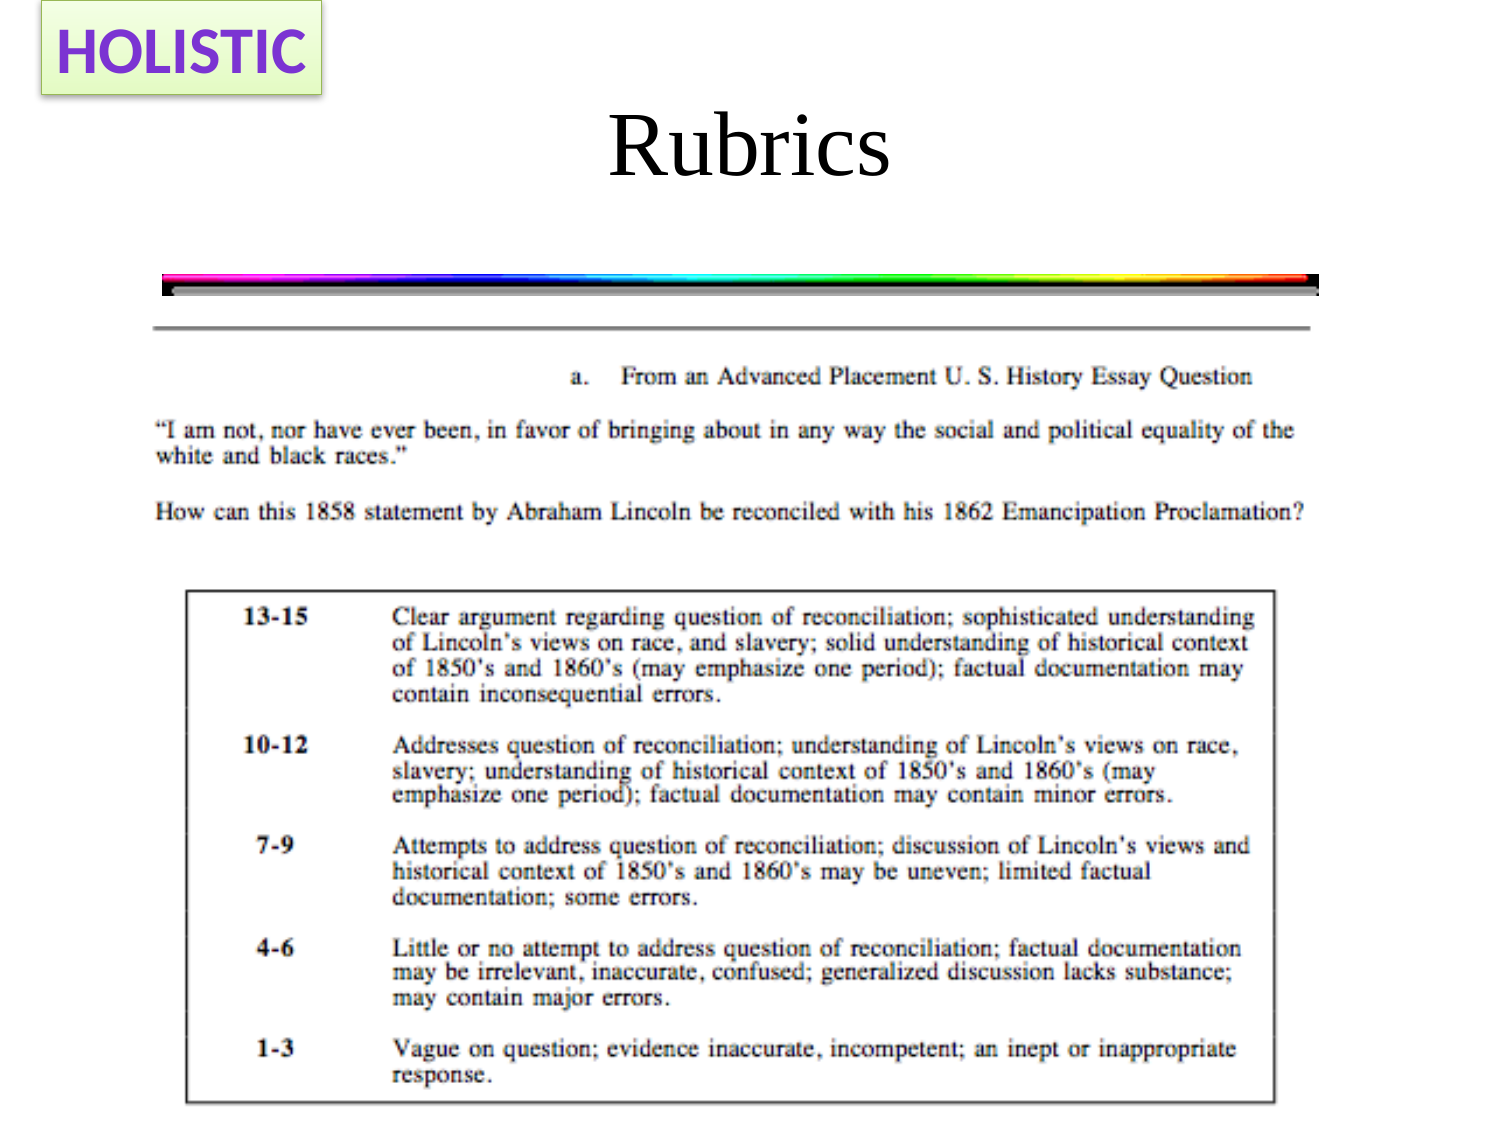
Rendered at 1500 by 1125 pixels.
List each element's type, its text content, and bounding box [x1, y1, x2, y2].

text_box holistic [41, 0, 322, 95]
picture [137, 325, 1326, 1125]
picture [162, 274, 1319, 297]
title Rubrics [75, 45, 1425, 233]
